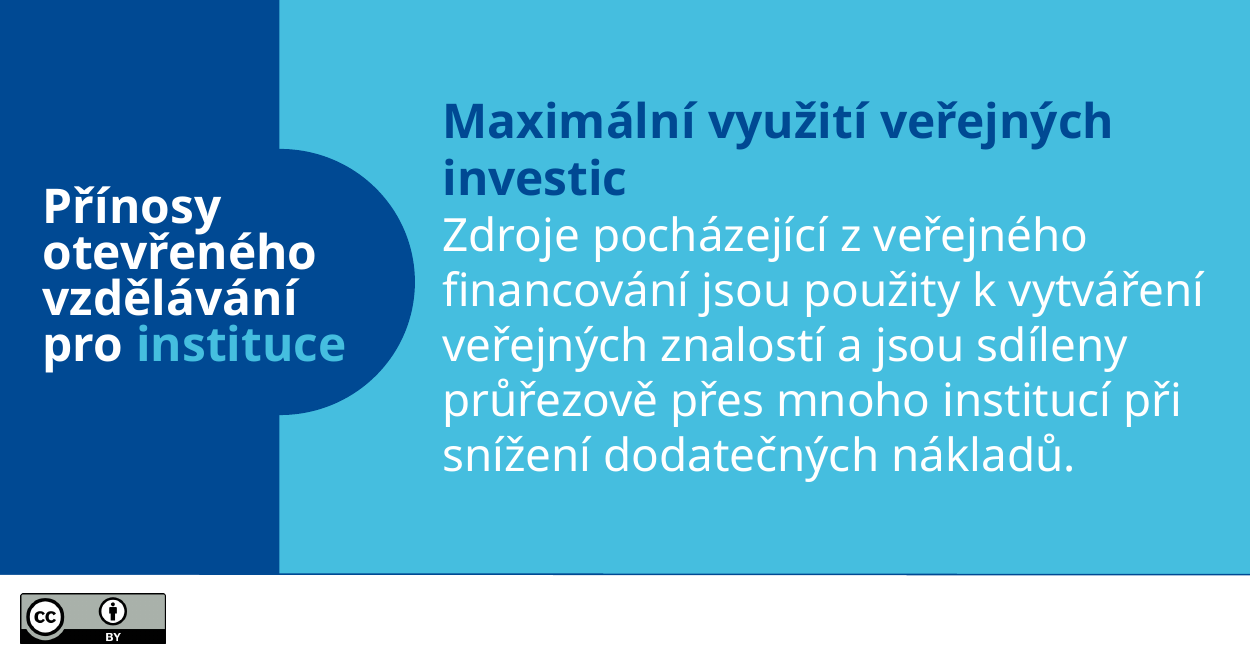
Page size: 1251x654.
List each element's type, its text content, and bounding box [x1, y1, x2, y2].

text_box [0, 582, 1250, 654]
text_box [196, 386, 365, 416]
picture [20, 592, 166, 645]
text_box [206, 148, 355, 171]
text_box [0, 0, 280, 573]
text_box Maximální využití veřejných investic Zdroje pocházející z veřejného financování jsou použity k vytváření veřejných znalostí a jsou sdíleny průřezově přes mnoho institucí při snížení dodatečných nákladů. [427, 75, 1228, 496]
text_box [382, 194, 415, 370]
text_box Přínosy otevřeného vzdělávání pro instituce [27, 171, 382, 386]
